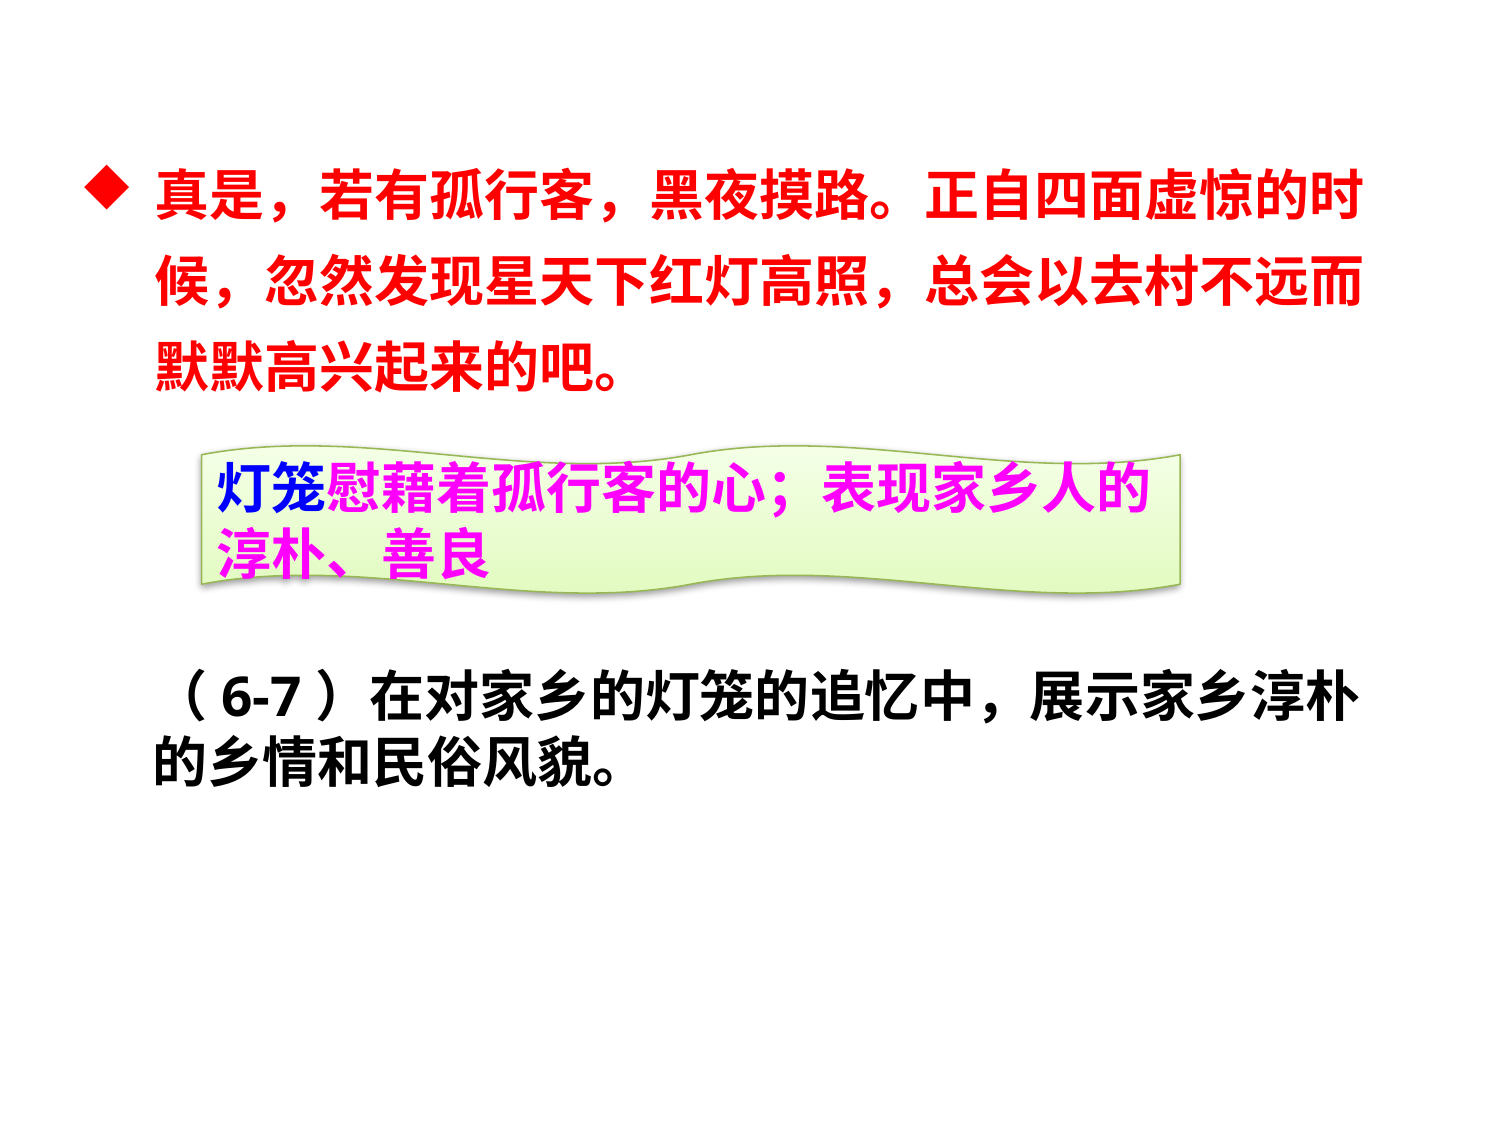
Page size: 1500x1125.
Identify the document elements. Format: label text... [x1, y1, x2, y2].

text_box （6-7）在对家乡的灯笼的追忆中，展示家乡淳朴的乡情和民俗风貌。 [138, 654, 1412, 802]
text_box 灯笼慰藉着孤行客的心；表现家乡人的淳朴、善良 [200, 445, 1181, 594]
text_box 真是，若有孤行客，黑夜摸路。正自四面虚惊的时候，忽然发现星天下红灯高照，总会以去村不远而默默高兴起来的吧。 [64, 133, 1428, 406]
